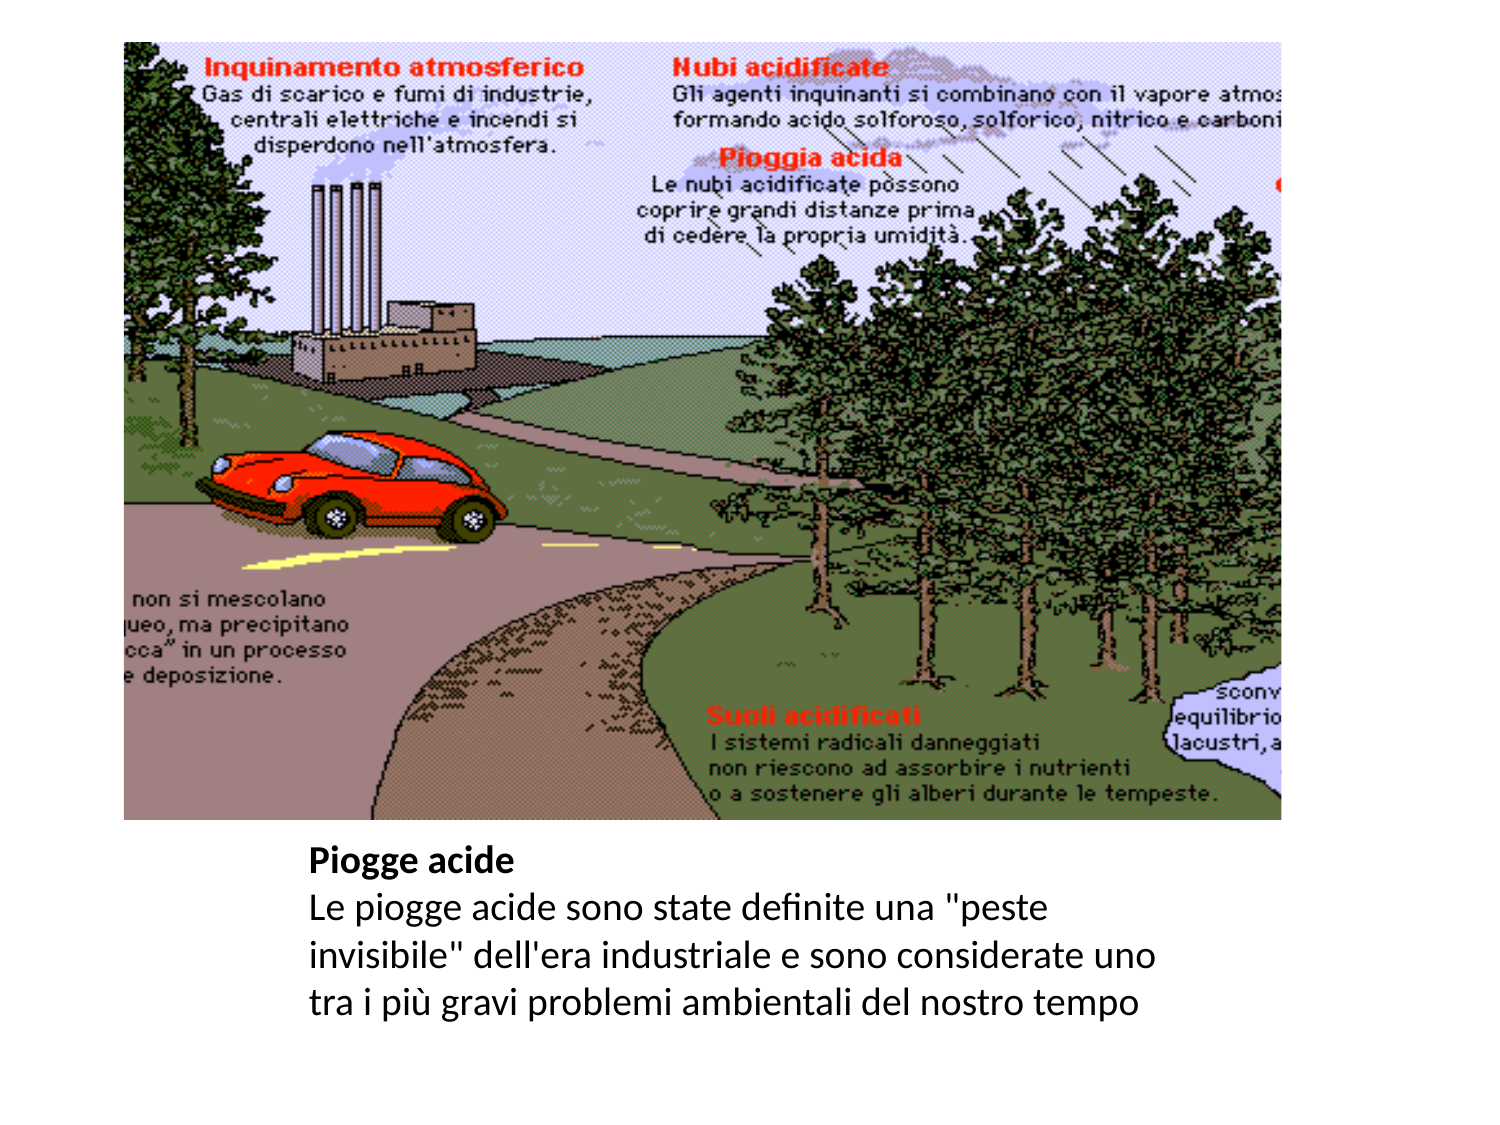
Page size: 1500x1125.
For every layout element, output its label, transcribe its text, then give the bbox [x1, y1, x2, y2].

picture [123, 42, 1282, 820]
title Piogge acide Le piogge acide sono state definite una "peste invisibile" dell'era industriale e sono considerate uno tra i più gravi problemi ambientali del nostro tempo [294, 828, 1194, 1032]
